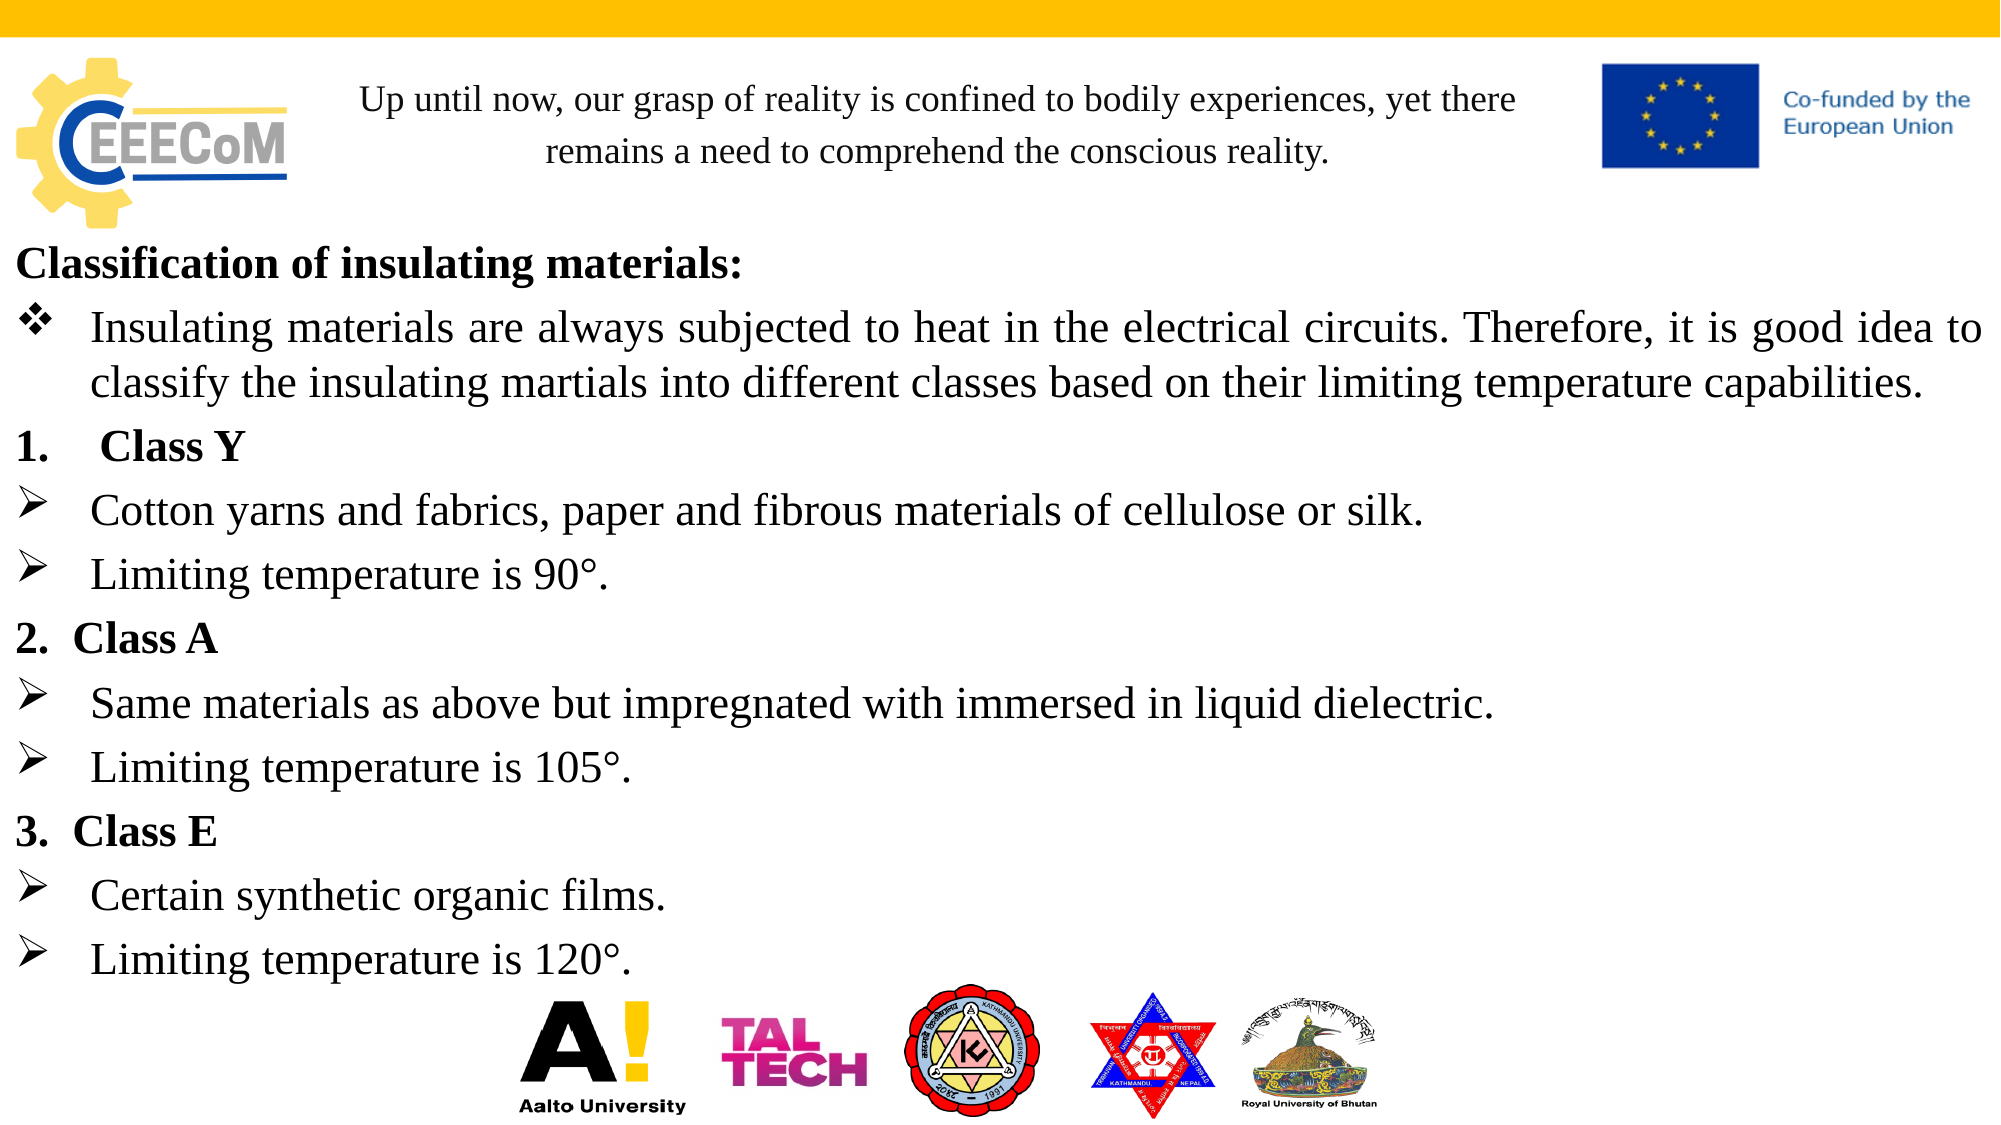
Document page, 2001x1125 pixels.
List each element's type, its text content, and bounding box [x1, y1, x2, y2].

list Classification of insulating materials: Insulating materials are always subjected to heat in the electrical circuits. Therefore, it is good idea to classify the insulating martials into different classes based on their limiting temperature capabilities. Class Y Cotton yarns and fabrics, paper and fibrous materials of cellulose or silk. Limiting temperature is 90°. 2. Class A Same materials as above but impregnated with immersed in liquid dielectric. Limiting temperature is 105°. 3. Class E Certain synthetic organic films. Limiting temperature is 120°. [0, 224, 2000, 975]
title Up until now, our grasp of reality is confined to bodily experiences, yet there remains a need to comprehend the conscious reality. [312, 37, 1565, 201]
picture [11, 50, 299, 224]
picture [1595, 46, 2000, 181]
picture [512, 984, 1382, 1125]
